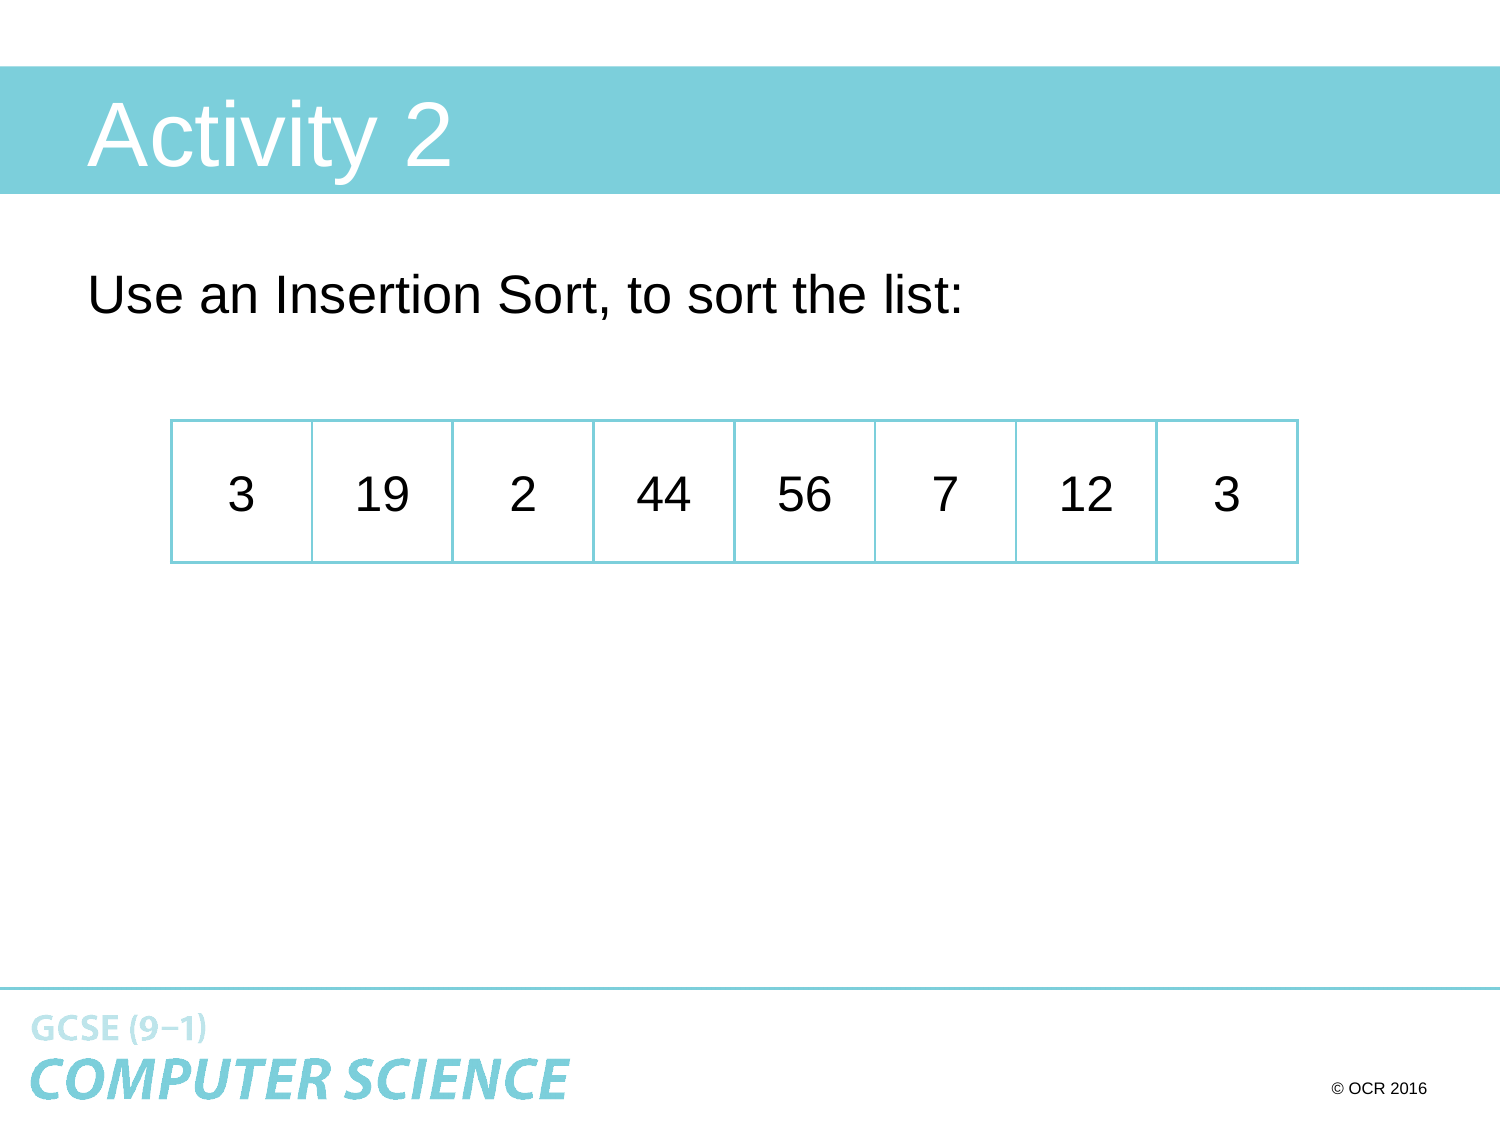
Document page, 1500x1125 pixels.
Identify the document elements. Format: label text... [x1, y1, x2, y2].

table_header 3 [1158, 422, 1296, 561]
table_header 19 [313, 422, 451, 561]
title Activity 2 [0, 66, 1500, 194]
table_header 7 [876, 422, 1015, 561]
text_box [112, 219, 1400, 953]
table_header 2 [454, 422, 592, 561]
text_box Use an Insertion Sort, to sort the list: [72, 251, 1152, 332]
table_header 3 [173, 422, 311, 561]
table_header 44 [595, 422, 733, 561]
table_header 56 [736, 422, 874, 561]
table_header 12 [1017, 422, 1155, 561]
picture [0, 987, 1500, 1124]
